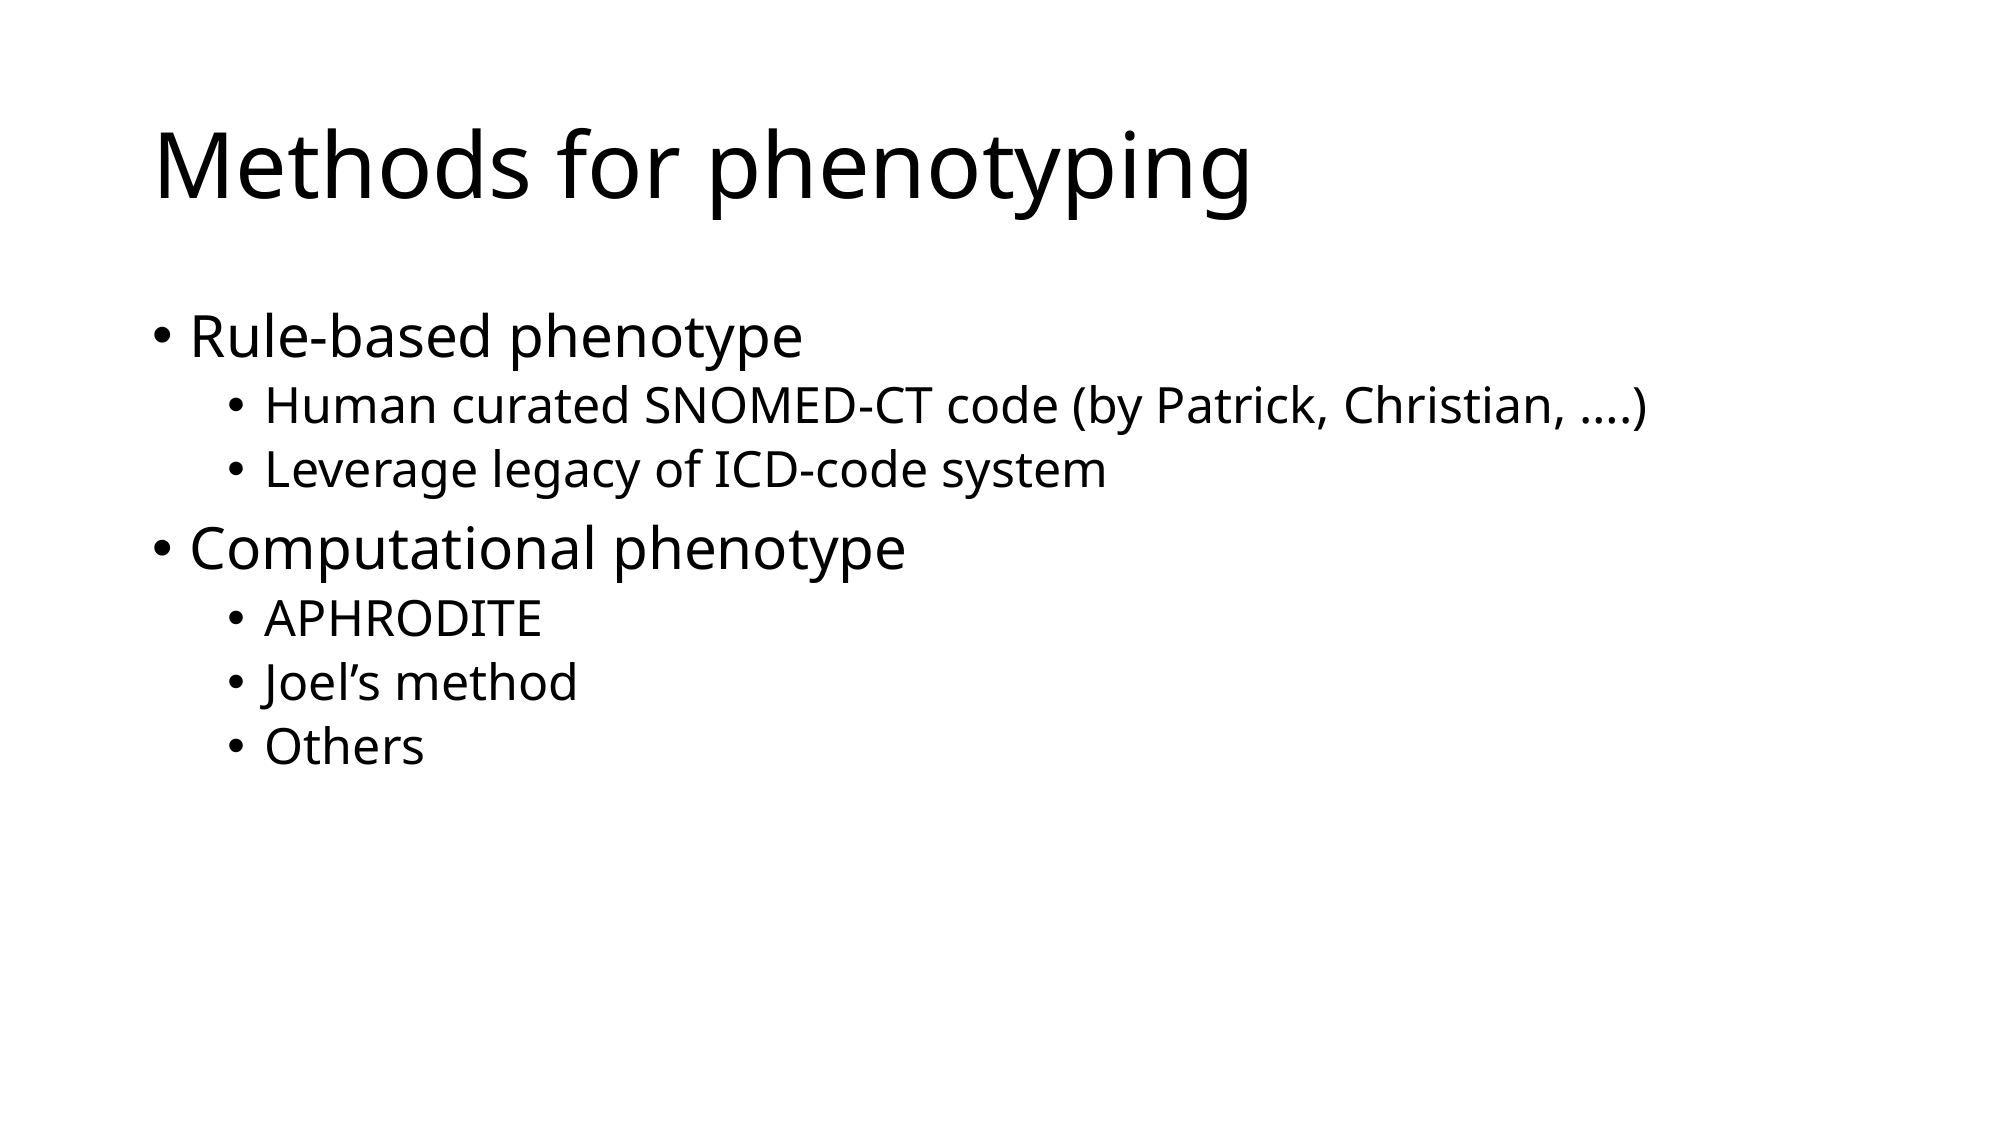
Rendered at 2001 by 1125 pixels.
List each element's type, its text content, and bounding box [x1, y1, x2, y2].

list Rule-based phenotype Human curated SNOMED-CT code (by Patrick, Christian, ….) Leverage legacy of ICD-code system Computational phenotype APHRODITE Joel’s method Others [137, 299, 1863, 1014]
title Methods for phenotyping [137, 59, 1863, 278]
